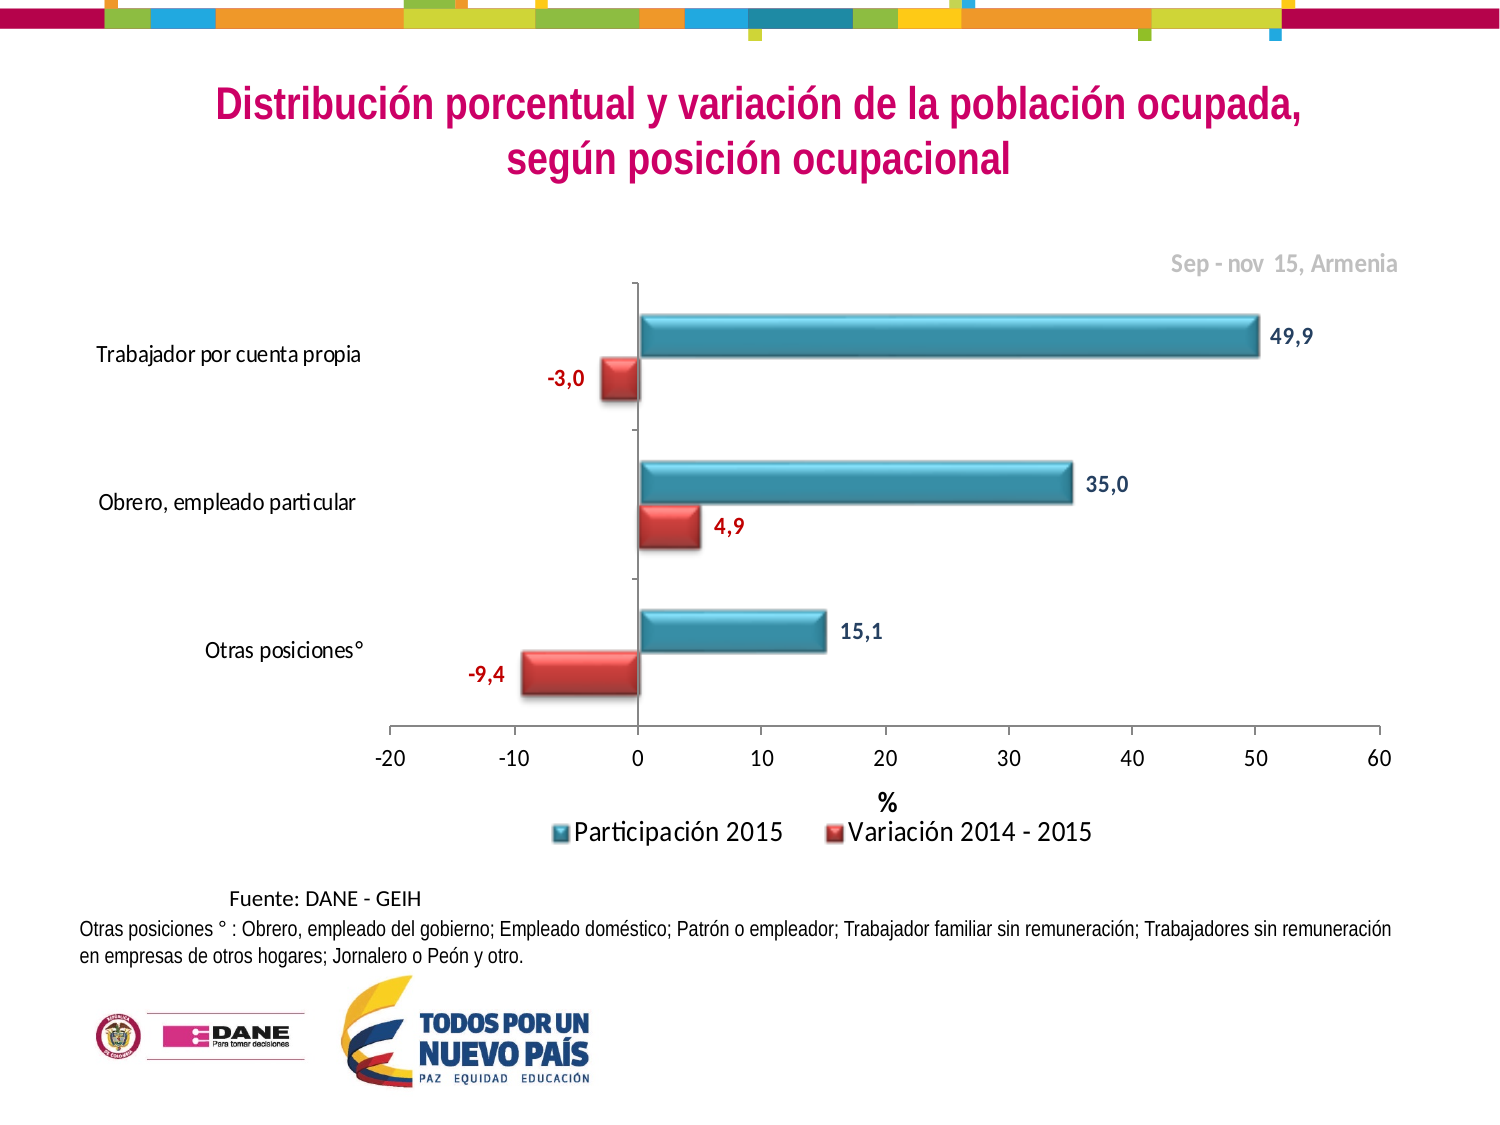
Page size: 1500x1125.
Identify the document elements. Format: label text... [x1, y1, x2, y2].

text_box Distribución porcentual y variación de la población ocupada, según posición ocupacional [197, 66, 1320, 191]
picture [78, 243, 1407, 858]
text_box Fuente: DANE - GEIH [214, 876, 443, 907]
picture [0, 0, 1500, 41]
text_box Otras posiciones ° : Obrero, empleado del gobierno; Empleado doméstico; Patrón o empleador; Trabajador familiar sin remuneración; Trabajadores sin remuneración en empresas de otros hogares; Jornalero o Peón y otro. [64, 907, 1424, 975]
text_box [167, 999, 198, 1070]
picture [52, 955, 632, 1118]
